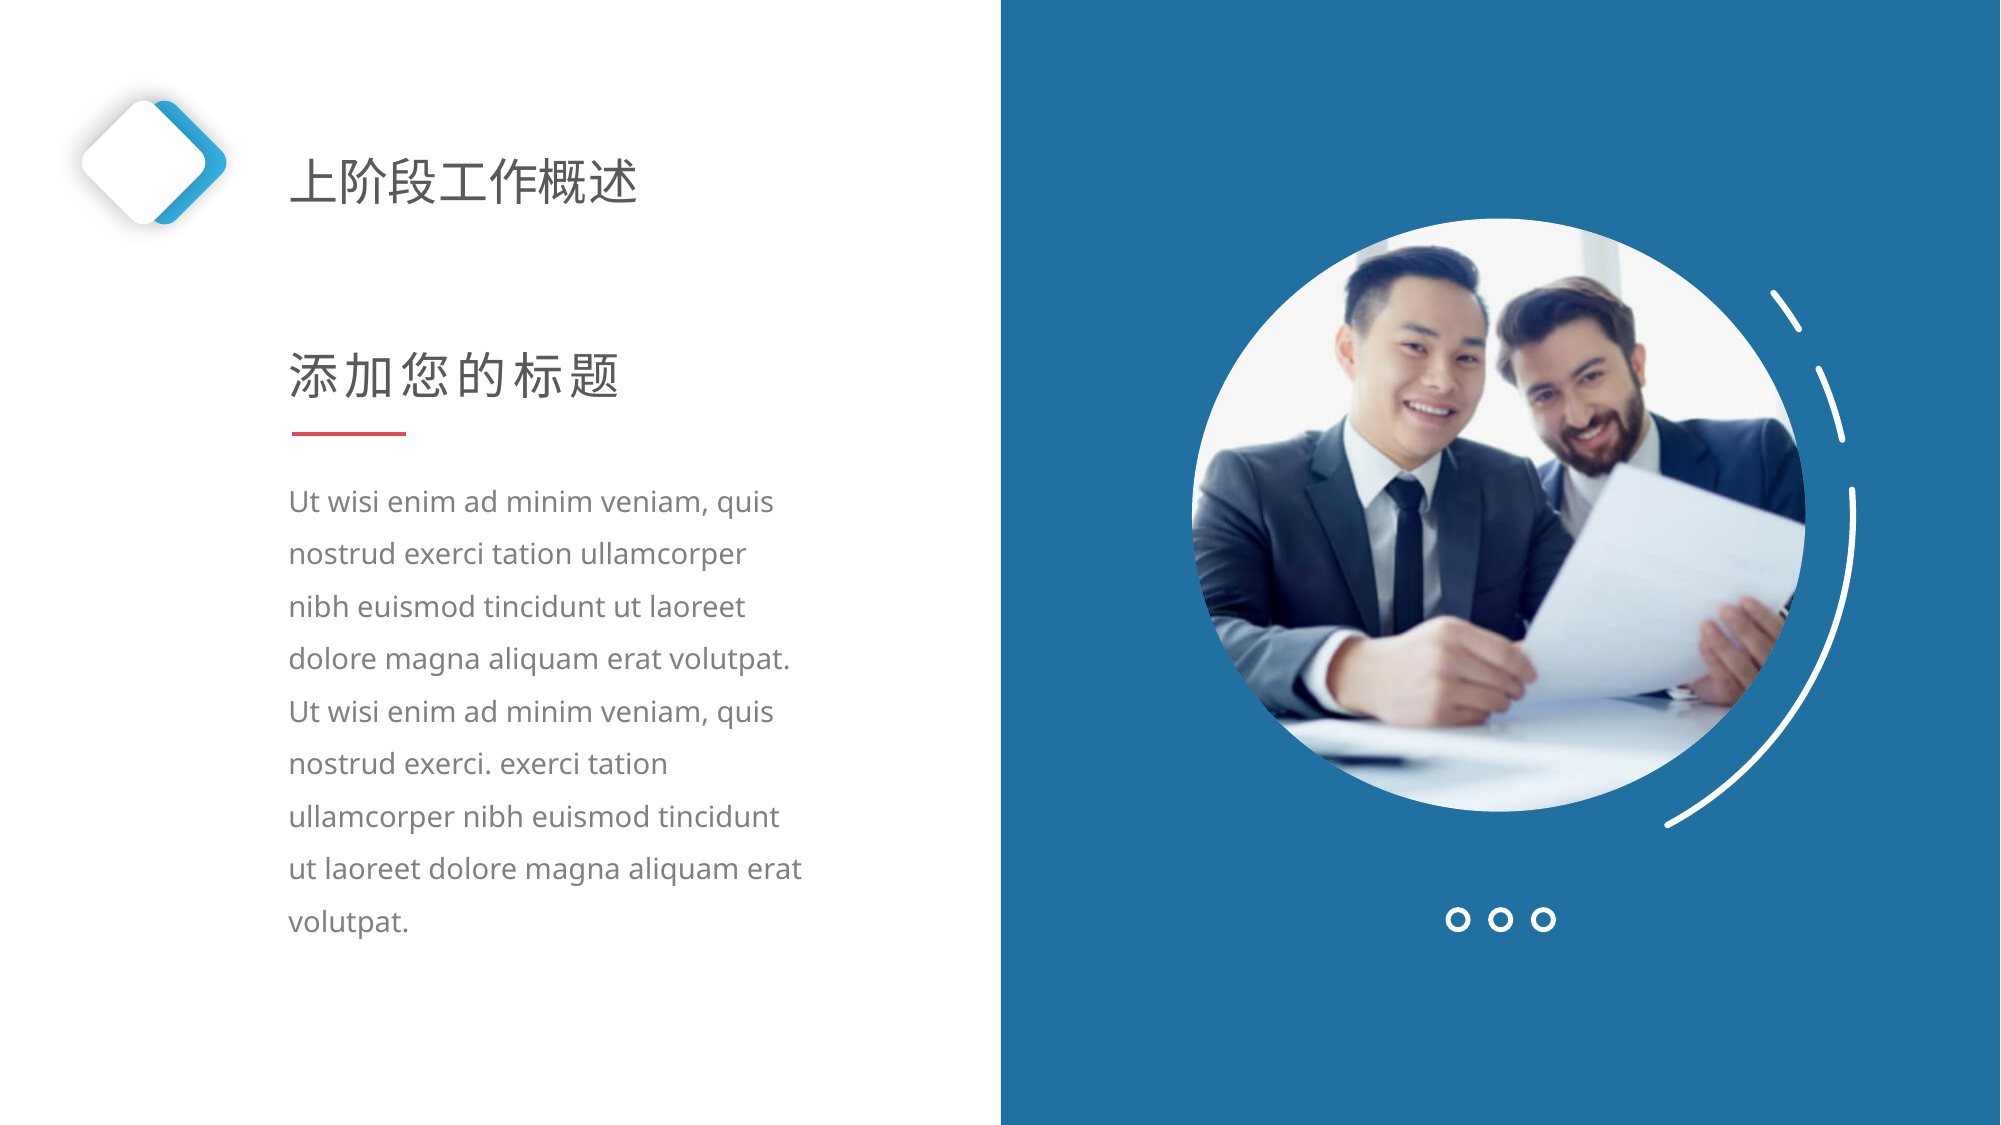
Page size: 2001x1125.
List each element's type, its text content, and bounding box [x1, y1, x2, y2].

text_box [80, 99, 207, 226]
text_box [1530, 907, 1556, 933]
text_box [1445, 907, 1471, 933]
text_box 添加您的标题 [273, 307, 729, 412]
text_box [215, 142, 228, 183]
text_box [1488, 907, 1514, 933]
text_box [1000, 0, 2000, 1125]
text_box 上阶段工作概述 [273, 113, 729, 219]
text_box Ut wisi enim ad minim veniam, quis nostrud exerci tation ullamcorper nibh euismod tincidunt ut laoreet dolore magna aliquam erat volutpat. Ut wisi enim ad minim veniam, quis nostrud exerci. exerci tation ullamcorper nibh euismod tincidunt ut laoreet dolore magna aliquam erat volutpat. [273, 458, 820, 946]
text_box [1146, 160, 1853, 867]
